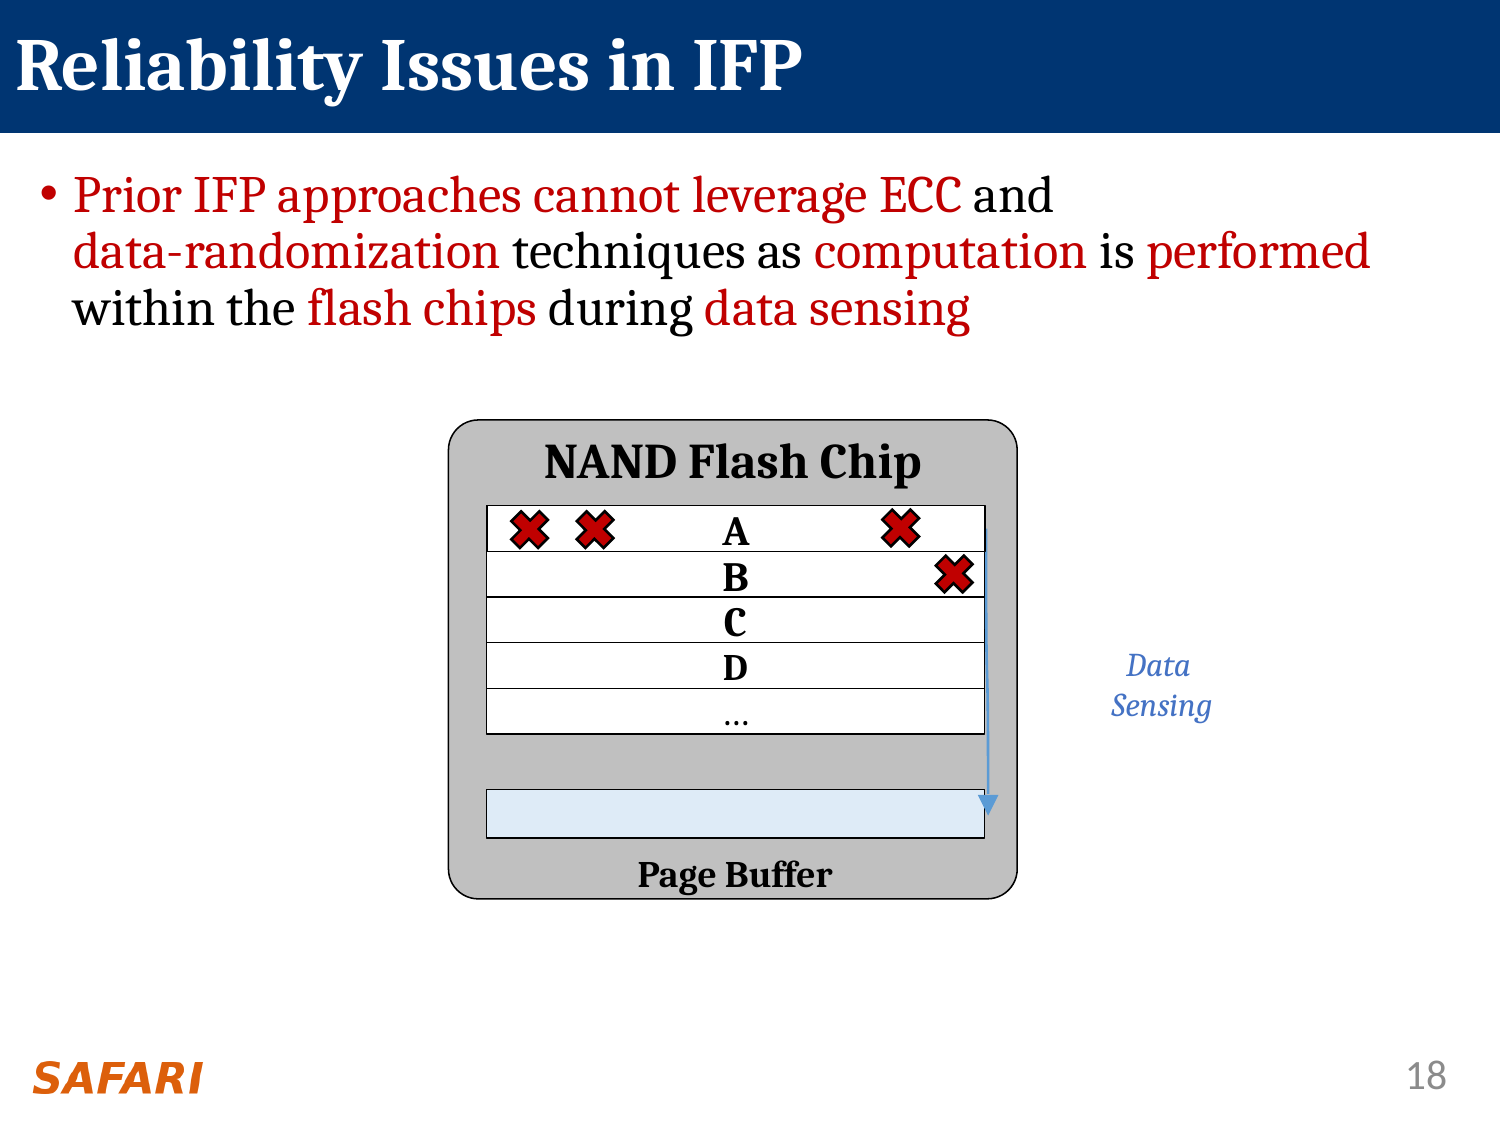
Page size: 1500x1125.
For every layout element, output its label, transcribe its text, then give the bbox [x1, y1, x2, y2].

text_box C [486, 598, 985, 642]
text_box Page Buffer [607, 842, 863, 902]
list Prior IFP approaches cannot leverage ECC and data-randomization techniques as computation is performed within the flash chips during data sensing [24, 159, 1476, 346]
title Reliability Issues in IFP [0, 0, 1500, 133]
text_box … [486, 689, 985, 735]
text_box Data Sensing [1054, 636, 1270, 731]
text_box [486, 552, 985, 598]
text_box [486, 505, 985, 552]
picture [31, 1052, 209, 1104]
text_box [486, 789, 985, 839]
text_box D [486, 642, 985, 689]
text_box NAND Flash Chip [448, 419, 1018, 899]
